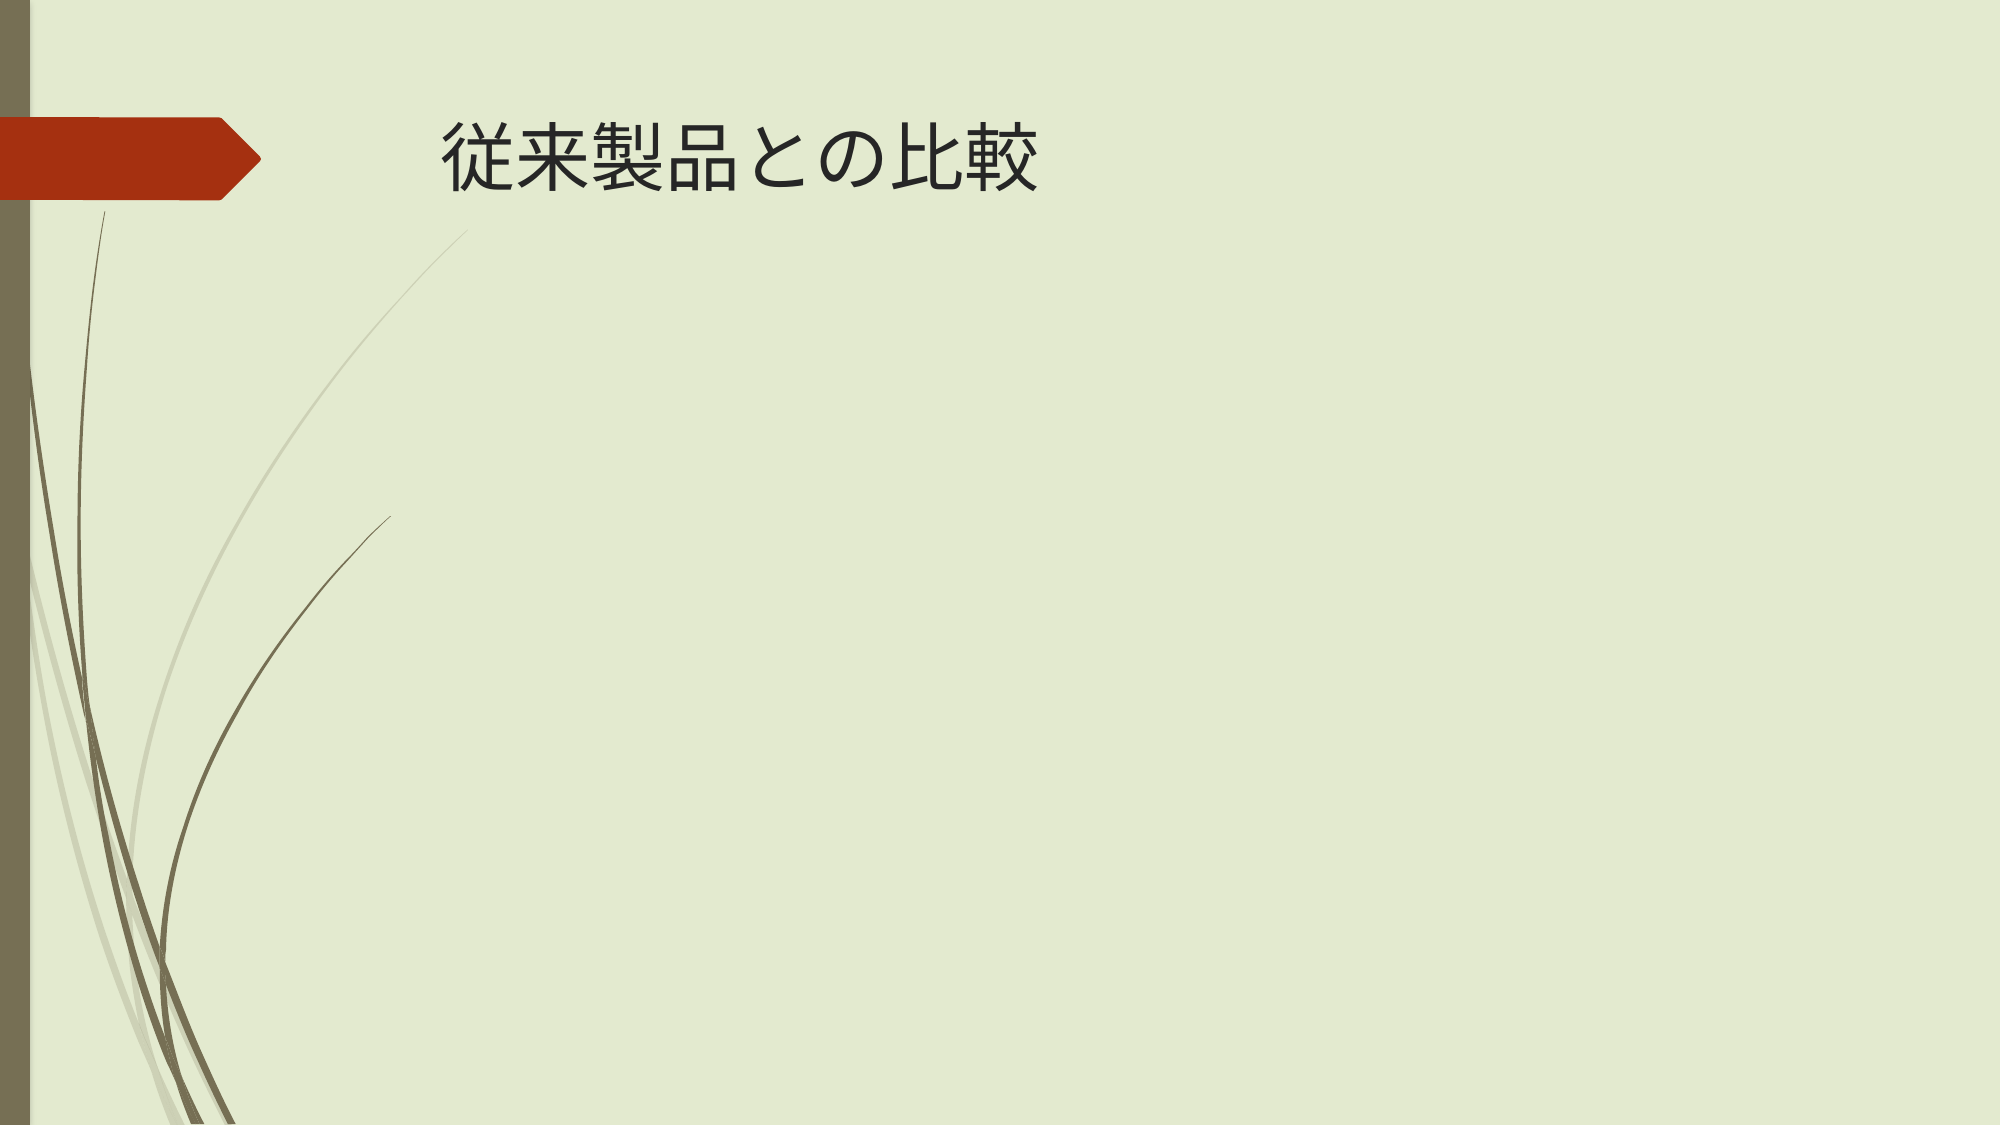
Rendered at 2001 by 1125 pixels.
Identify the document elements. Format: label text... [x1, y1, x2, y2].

title 従来製品との比較 [425, 102, 1888, 313]
